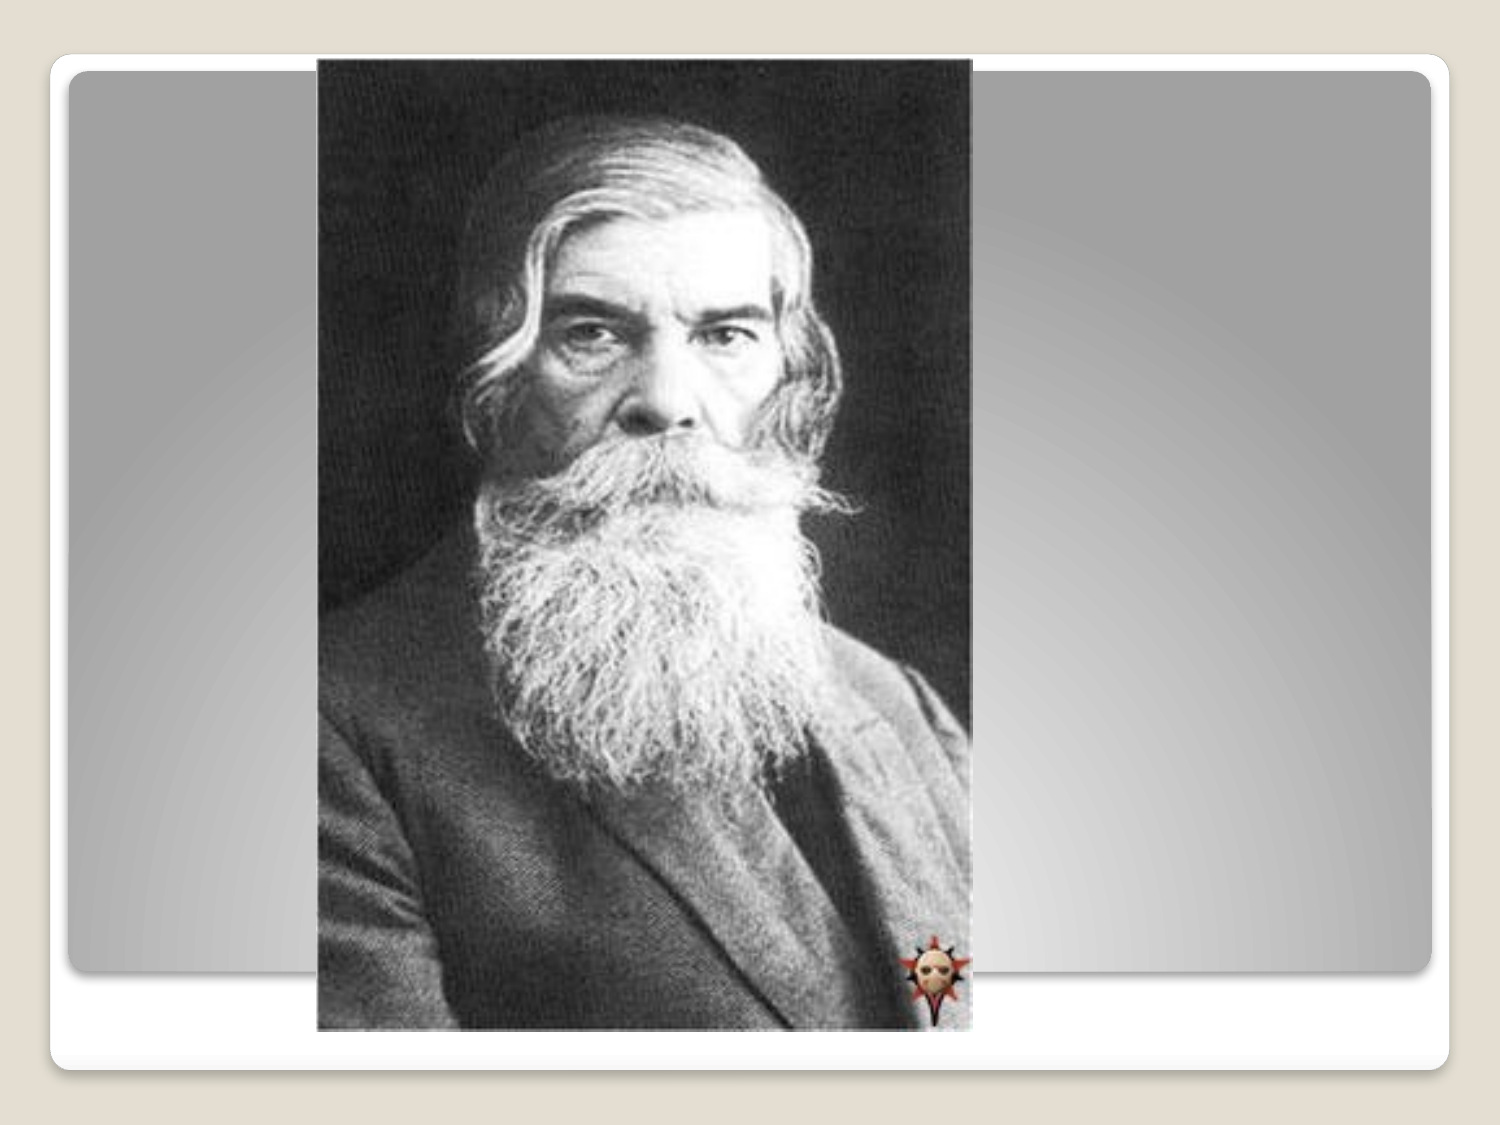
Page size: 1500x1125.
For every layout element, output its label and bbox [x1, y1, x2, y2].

list [316, 58, 973, 1033]
